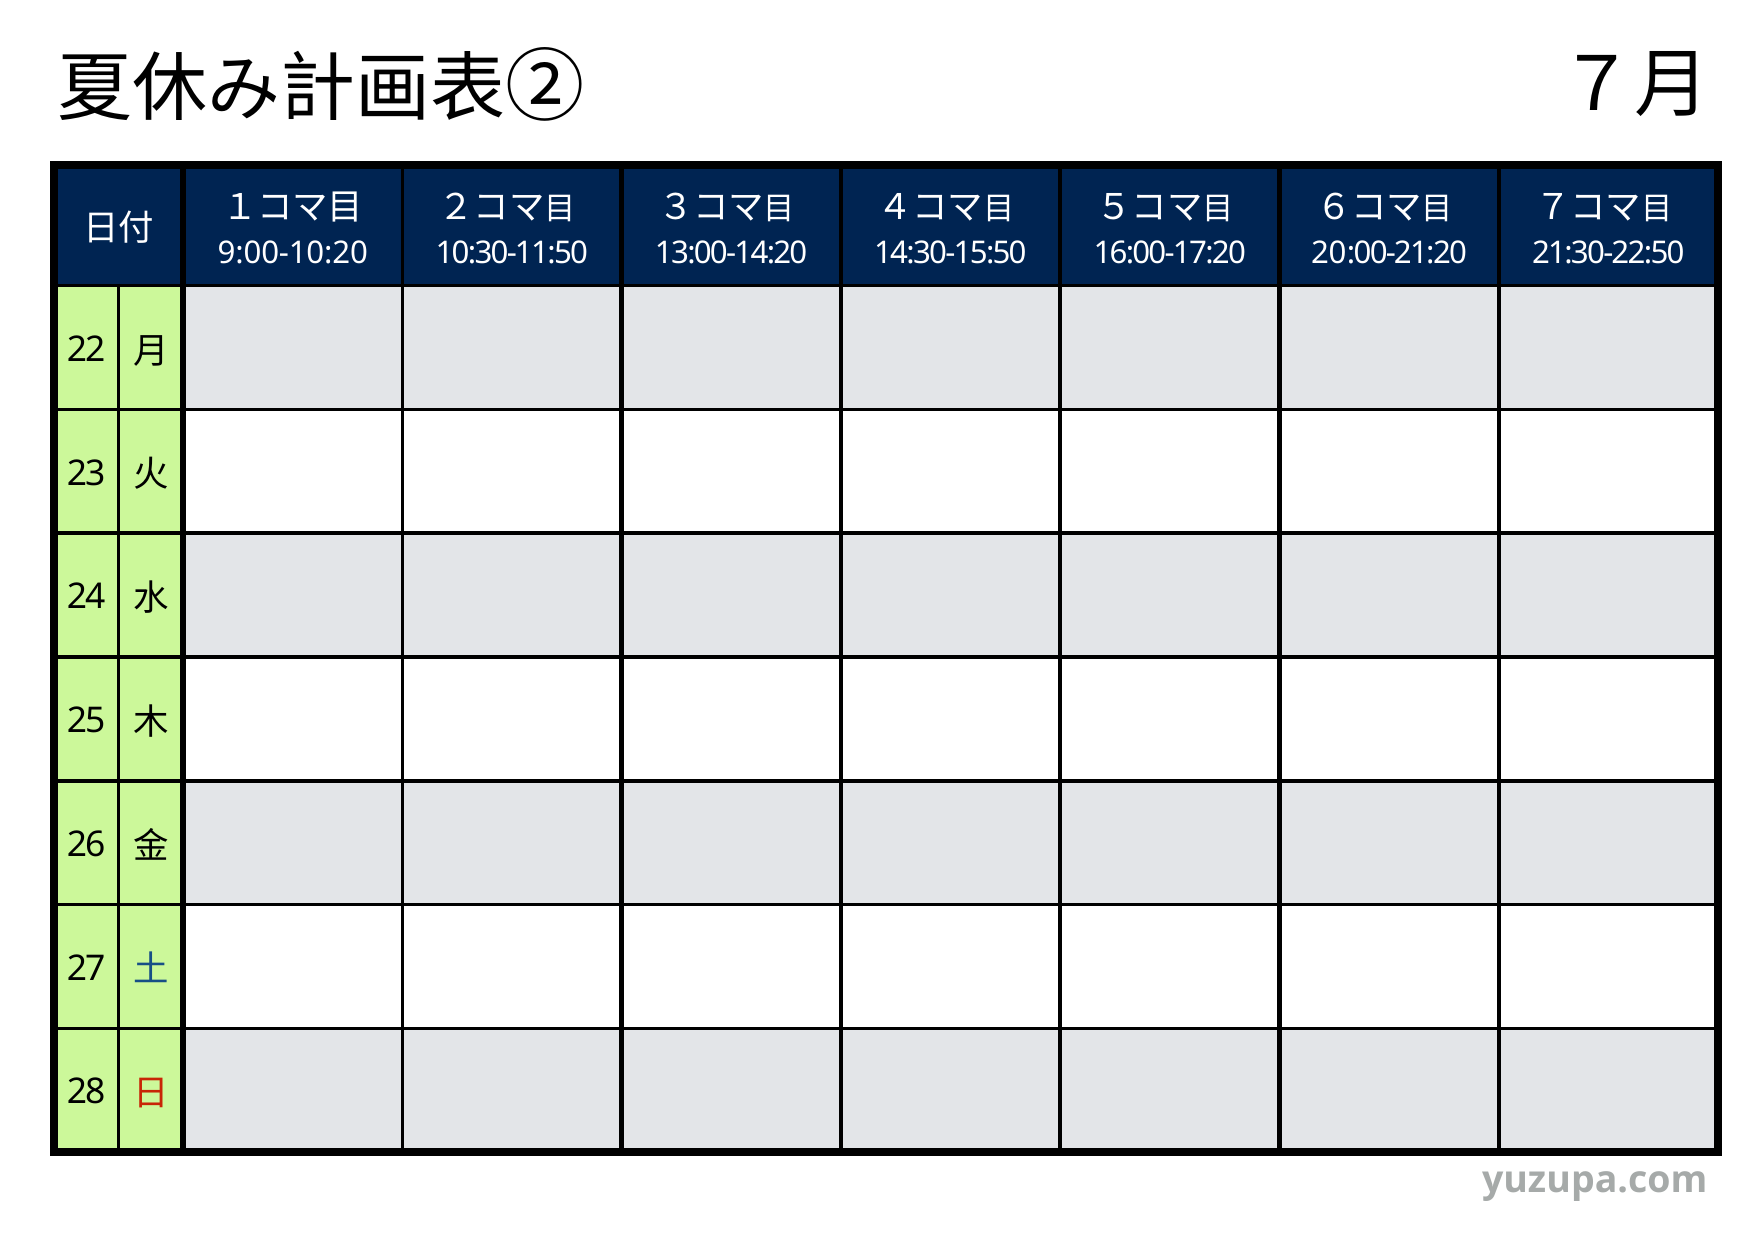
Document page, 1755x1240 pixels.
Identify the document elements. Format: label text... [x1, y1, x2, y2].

table_cell 土 [120, 906, 180, 1027]
table_cell 火 [120, 411, 180, 531]
table_cell [624, 535, 839, 655]
table_cell [1282, 659, 1497, 779]
table_cell [186, 287, 401, 408]
table_cell [186, 1030, 401, 1148]
table_cell [624, 287, 839, 408]
table_cell [1501, 1030, 1714, 1148]
table_cell [1282, 1030, 1497, 1148]
table_cell [1062, 659, 1277, 779]
text_box 夏休み計画表② [54, 32, 587, 133]
table_cell 27 [58, 906, 117, 1027]
table_cell [1501, 287, 1714, 408]
table_header ３コマ目13:00-14:20 [624, 169, 839, 284]
table_cell [624, 1030, 839, 1148]
table_cell [1282, 783, 1497, 903]
table_cell [624, 411, 839, 531]
table_cell [843, 287, 1058, 408]
table_cell [186, 411, 401, 531]
table_cell [186, 535, 401, 655]
table_cell [404, 659, 619, 779]
table_cell 水 [120, 535, 180, 655]
table_cell [1282, 535, 1497, 655]
table_cell [1062, 906, 1277, 1027]
table_cell [1282, 287, 1497, 408]
table_cell [843, 535, 1058, 655]
table_header ７コマ目21:30-22:50 [1501, 169, 1714, 284]
table_cell [1501, 906, 1714, 1027]
table_header １コマ目 9:00-10:20 [186, 169, 401, 284]
table_cell 金 [120, 783, 180, 903]
table_cell [843, 906, 1058, 1027]
table_cell [1501, 411, 1714, 531]
table_header ２コマ目10:30-11:50 [404, 169, 619, 284]
table_cell [843, 659, 1058, 779]
table_cell [186, 659, 401, 779]
text_box yuzupa.com [1478, 1167, 1712, 1202]
table_cell 23 [58, 411, 117, 531]
table_cell 木 [120, 659, 180, 779]
table_cell [1062, 535, 1277, 655]
table_header 日付 [58, 169, 180, 284]
table_cell 22 [58, 287, 117, 408]
table_cell [404, 783, 619, 903]
table_cell 26 [58, 783, 117, 903]
table_cell [1062, 287, 1277, 408]
table_cell [404, 411, 619, 531]
table_cell 月 [120, 287, 180, 408]
text_box ７月 [1556, 33, 1712, 128]
table_cell [1062, 1030, 1277, 1148]
table_cell [404, 906, 619, 1027]
table_cell [404, 535, 619, 655]
table_cell [1282, 411, 1497, 531]
table_header ６コマ目20:00-21:20 [1282, 169, 1497, 284]
table_cell [1062, 411, 1277, 531]
table_cell [624, 783, 839, 903]
table_cell [1282, 906, 1497, 1027]
table_header ４コマ目14:30-15:50 [843, 169, 1058, 284]
table_cell [843, 783, 1058, 903]
table_cell [1501, 783, 1714, 903]
table_cell 日 [120, 1030, 180, 1148]
table_cell [404, 1030, 619, 1148]
table_cell [1501, 659, 1714, 779]
table_cell [624, 906, 839, 1027]
table_cell [624, 659, 839, 779]
table_header ５コマ目16:00-17:20 [1062, 169, 1277, 284]
table_cell [1501, 535, 1714, 655]
table_cell [186, 783, 401, 903]
table_cell 24 [58, 535, 117, 655]
table_cell [843, 411, 1058, 531]
table_cell [1062, 783, 1277, 903]
table_cell 28 [58, 1030, 117, 1148]
table_cell [186, 906, 401, 1027]
table_cell 25 [58, 659, 117, 779]
table_cell [404, 287, 619, 408]
table_cell [843, 1030, 1058, 1148]
